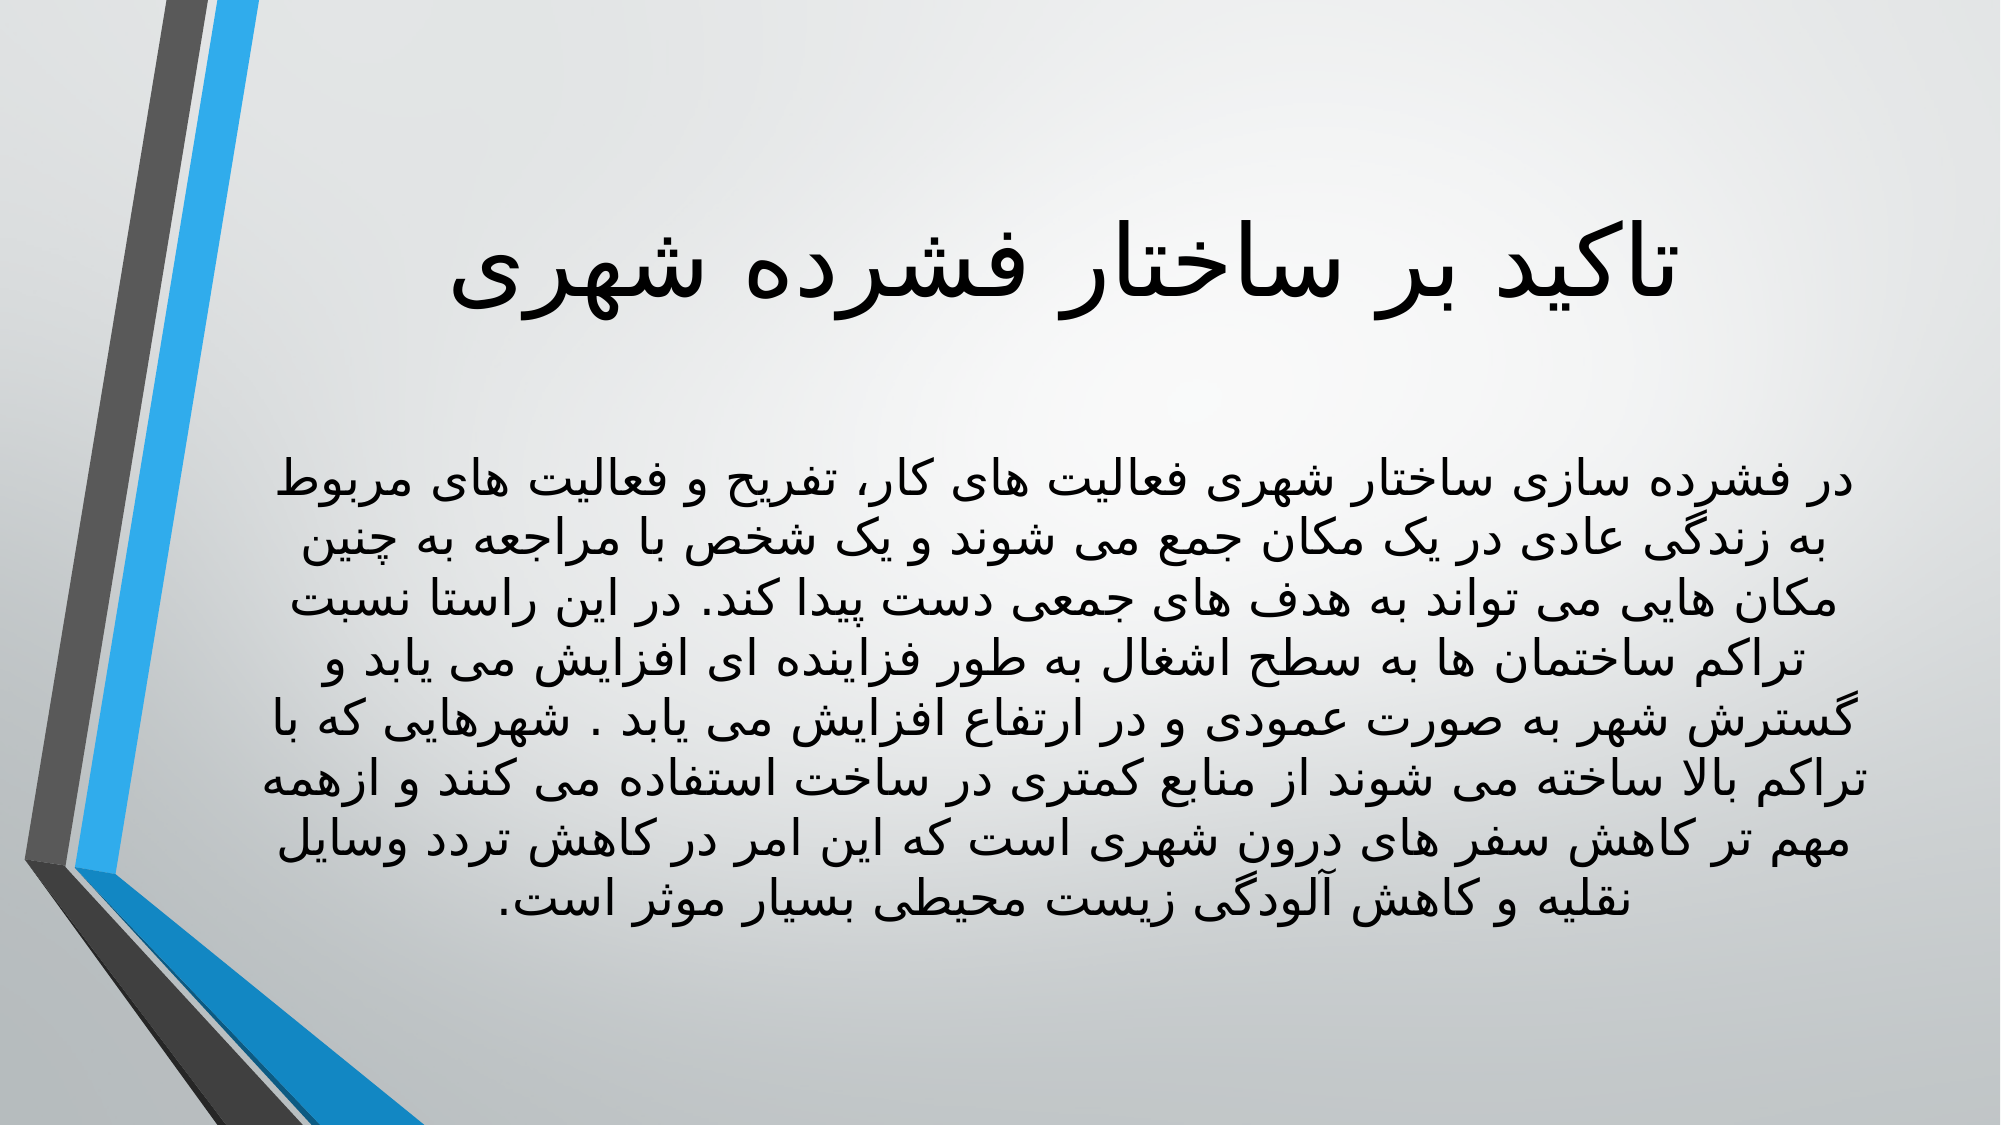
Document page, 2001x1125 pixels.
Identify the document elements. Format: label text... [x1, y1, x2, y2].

list در فشرده سازی ساختار شهری فعالیت های کار، تفریح و فعالیت های مربوط به زندگی عادی در یک مکان جمع می شوند و یک شخص با مراجعه به چنین مکان هایی می تواند به هدف های جمعی دست پیدا کند. در این راستا نسبت تراکم ساختمان ها به سطح اشغال به طور فزاینده ای افزایش می یابد و گسترش شهر به صورت عمودی و در ارتفاع افزایش می یابد . شهرهایی که با تراکم بالا ساخته می شوند از منابع کمتری در ساخت استفاده می کنند و ازهمه مهم تر کاهش سفر های درون شهری است که این امر در کاهش تردد وسایل نقلیه و کاهش آلودگی زیست محیطی بسیار موثر است. [243, 437, 1887, 950]
title تاکید بر ساختار فشرده شهری [243, 112, 1887, 400]
